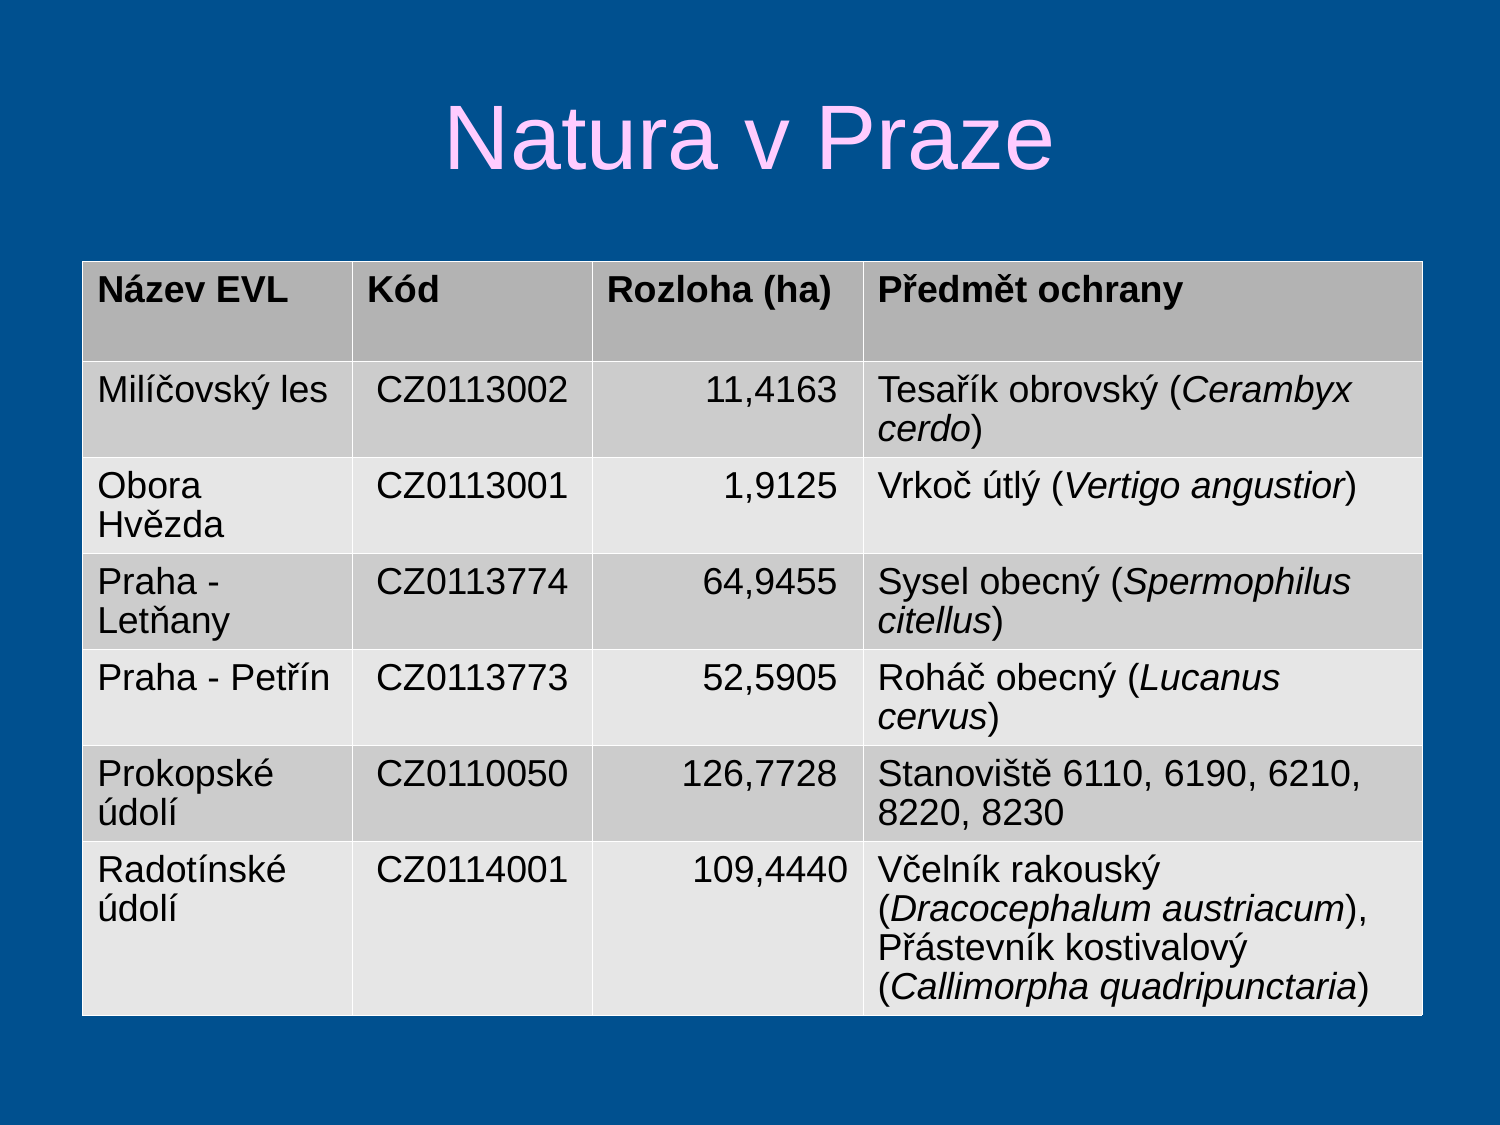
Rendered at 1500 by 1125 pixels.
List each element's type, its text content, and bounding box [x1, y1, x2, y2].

table_cell CZ0113001 [353, 458, 592, 553]
table_cell CZ0113002 [353, 362, 592, 457]
table_cell Obora Hvězda [83, 458, 352, 553]
table_header Název EVL [83, 262, 352, 361]
table_cell Praha - Petřín [83, 650, 352, 745]
table_cell Včelník rakouský (Dracocephalum austriacum), Přástevník kostivalový (Callimorpha quadripunctaria) [864, 842, 1422, 1015]
table_cell Praha - Letňany [83, 554, 352, 649]
table_cell Prokopské údolí [83, 746, 352, 841]
table_cell 52,5905 [593, 650, 863, 745]
table_cell Vrkoč útlý (Vertigo angustior) [864, 458, 1422, 553]
table_cell 64,9455 [593, 554, 863, 649]
table_header Kód [353, 262, 592, 361]
table_cell CZ0113774 [353, 554, 592, 649]
title Natura v Praze [75, 21, 1425, 257]
table_cell 1,9125 [593, 458, 863, 553]
table_header Rozloha (ha) [593, 262, 863, 361]
table_cell CZ0114001 [353, 842, 592, 1015]
table_cell 109,4440 [593, 842, 863, 1015]
table_cell Sysel obecný (Spermophilus citellus) [864, 554, 1422, 649]
table_cell Milíčovský les [83, 362, 352, 457]
table_cell Tesařík obrovský (Cerambyx cerdo) [864, 362, 1422, 457]
table_cell 126,7728 [593, 746, 863, 841]
table_header Předmět ochrany [864, 262, 1422, 361]
table_cell CZ0113773 [353, 650, 592, 745]
table_cell Roháč obecný (Lucanus cervus) [864, 650, 1422, 745]
table_cell CZ0110050 [353, 746, 592, 841]
table_cell 11,4163 [593, 362, 863, 457]
table_cell Stanoviště 6110, 6190, 6210, 8220, 8230 [864, 746, 1422, 841]
table_cell Radotínské údolí [83, 842, 352, 1015]
